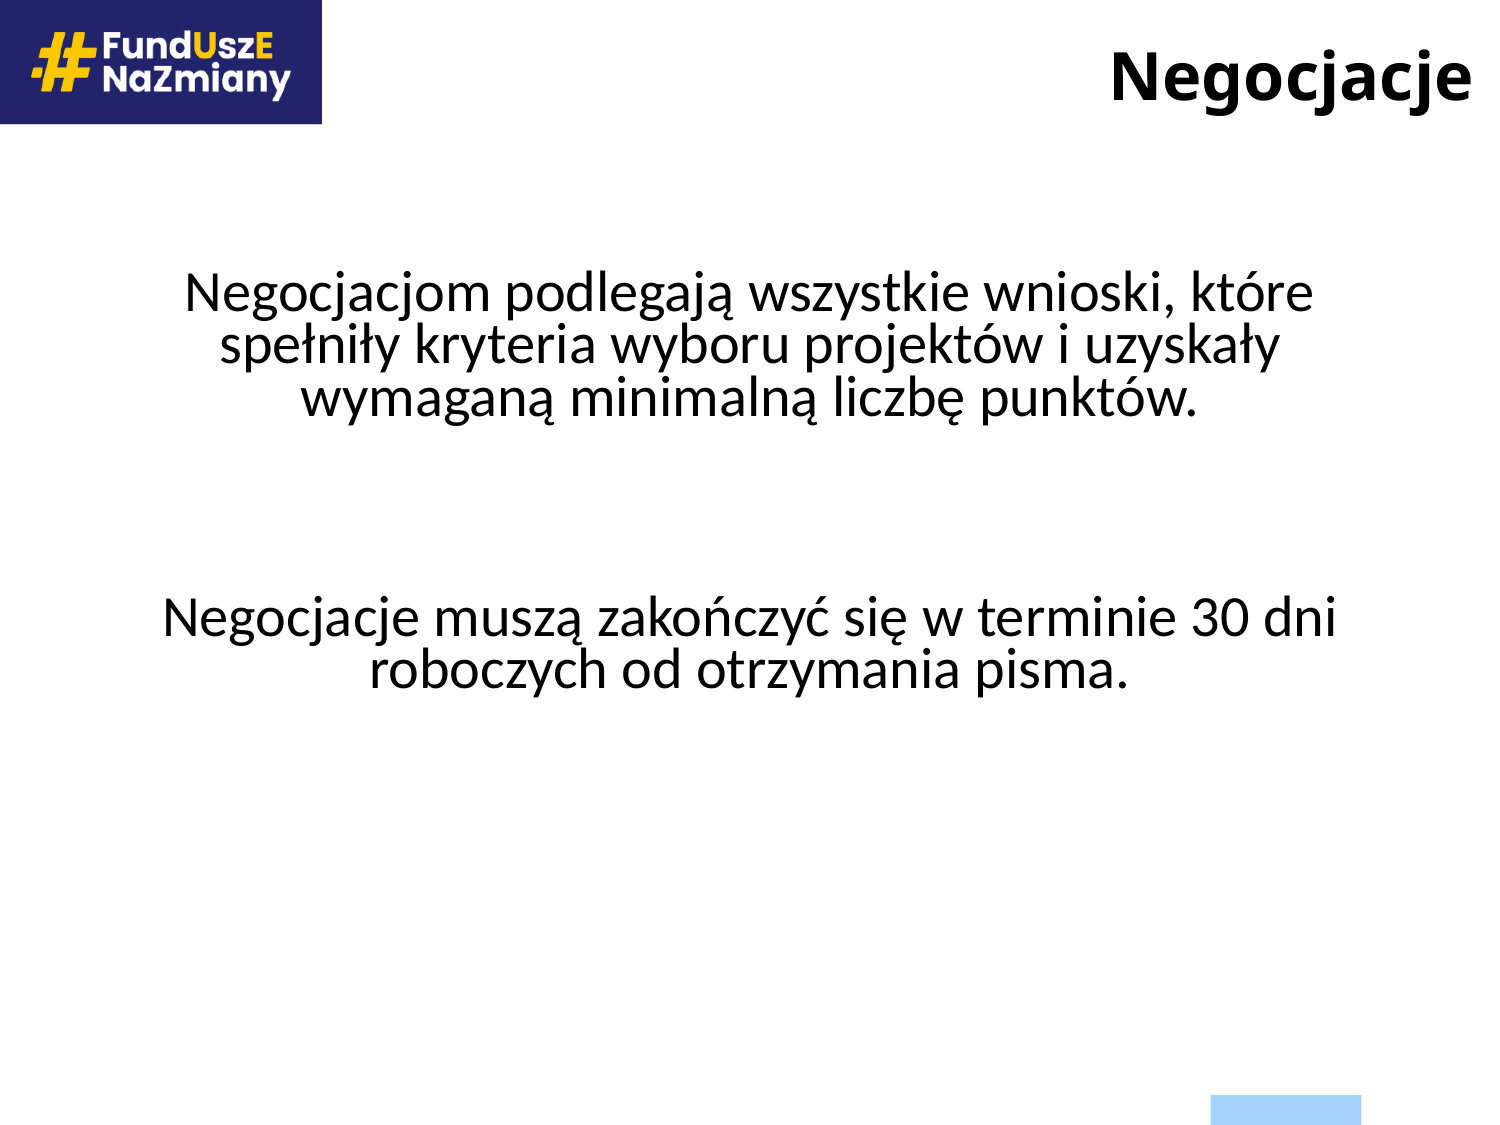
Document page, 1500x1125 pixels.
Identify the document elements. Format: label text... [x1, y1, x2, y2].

list Negocjacjom podlegają wszystkie wnioski, które spełniły kryteria wyboru projektów i uzyskały wymaganą minimalną liczbę punktów. Negocjacje muszą zakończyć się w terminie 30 dni roboczych od otrzymania pisma. [103, 262, 1397, 1047]
title Negocjacje [1093, 26, 1500, 126]
picture [0, 0, 1500, 1125]
